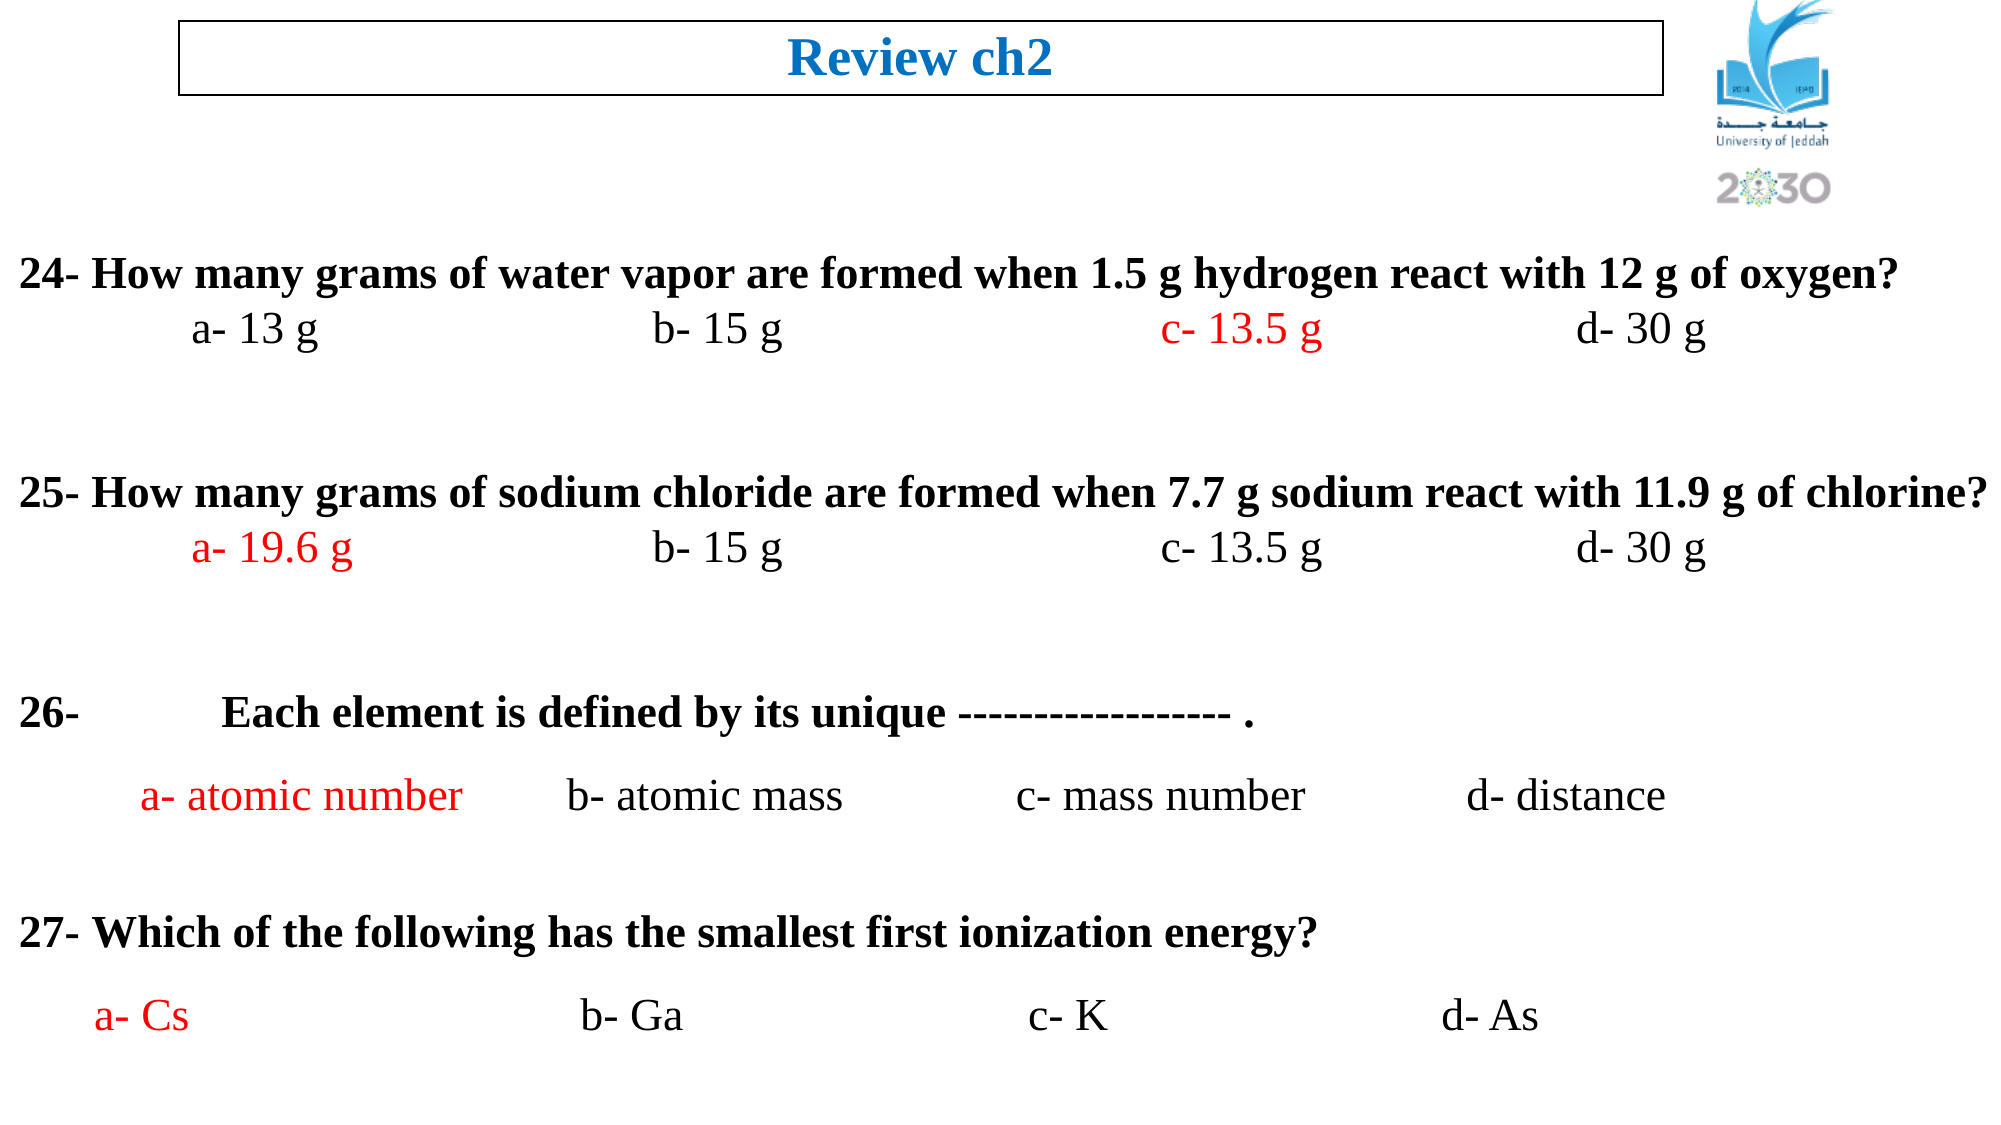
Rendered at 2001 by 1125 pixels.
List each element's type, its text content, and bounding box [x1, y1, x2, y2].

picture [1697, 0, 1851, 213]
text_box Review ch2 [178, 20, 1664, 96]
text_box 24- How many grams of water vapor are formed when 1.5 g hydrogen react with 12 g of oxygen? a- 13 g b- 15 g c- 13.5 g d- 30 g 25- How many grams of sodium chloride are formed when 7.7 g sodium react with 11.9 g of chlorine? a- 19.6 g b- 15 g c- 13.5 g d- 30 g 26- Each element is defined by its unique ------------------ . a- atomic number b- atomic mass c- mass number d- distance 27- Which of the following has the smallest first ionization energy? a- Cs b- Ga c- K d- As [3, 234, 2000, 1047]
